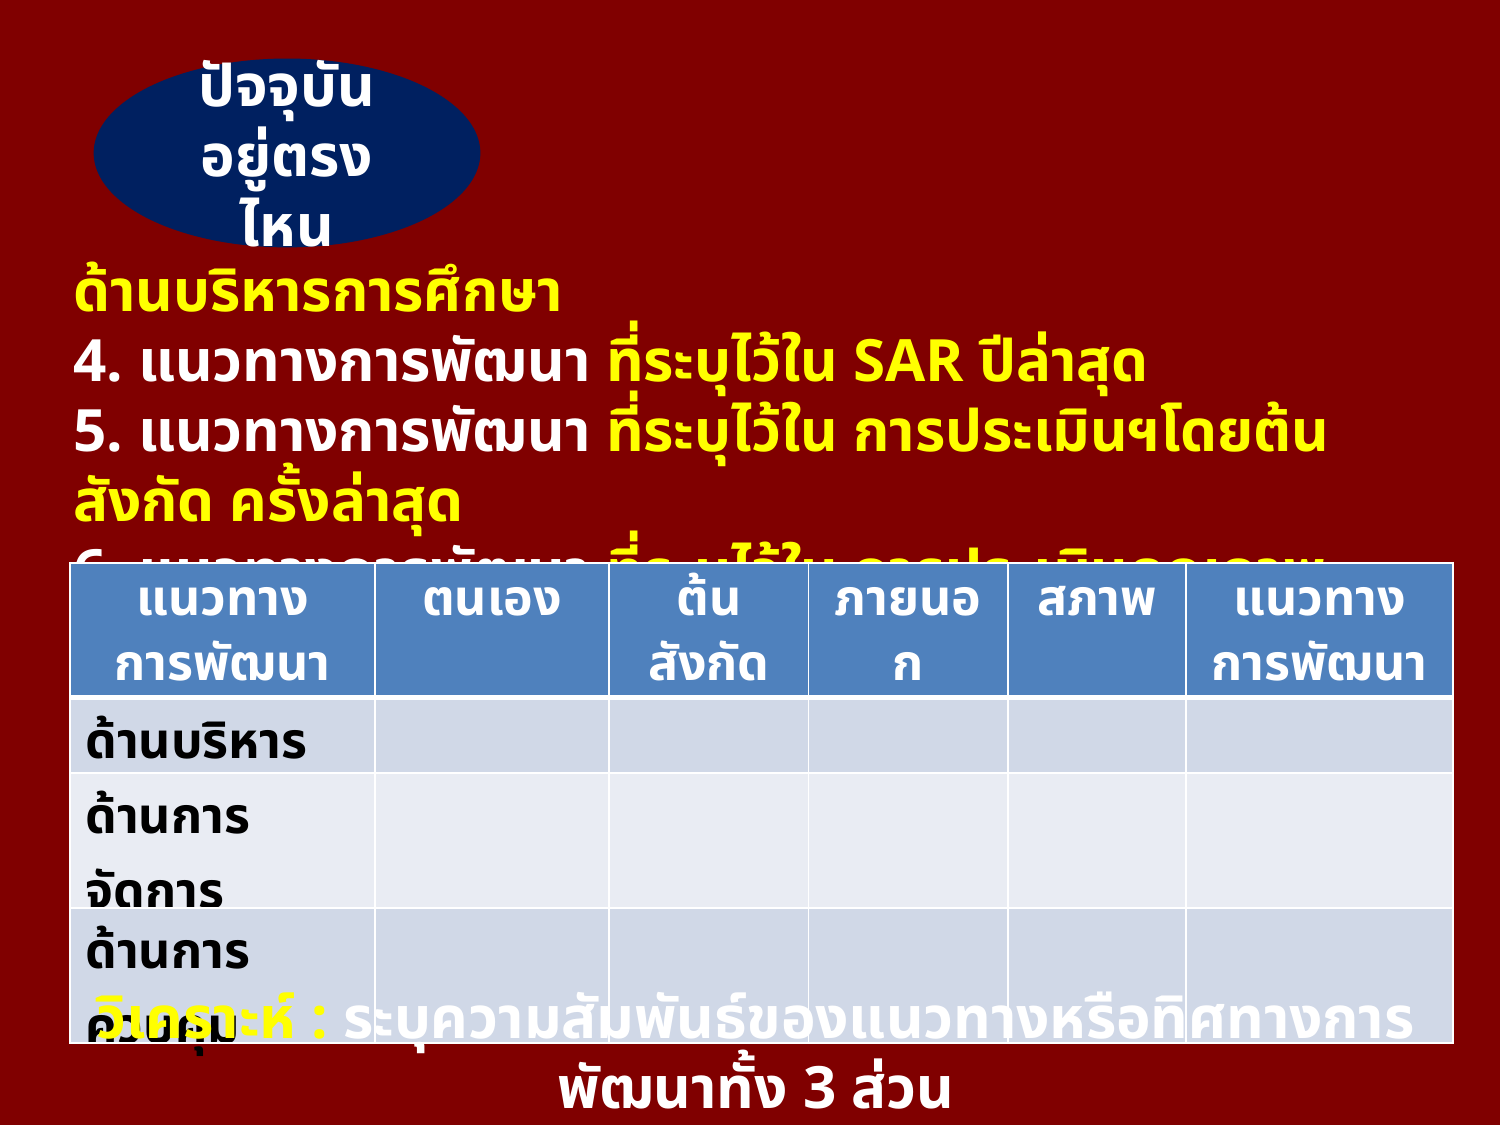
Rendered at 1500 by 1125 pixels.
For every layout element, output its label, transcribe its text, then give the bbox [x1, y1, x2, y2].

table_cell [809, 909, 1007, 972]
table_header สภาพ [1009, 564, 1185, 695]
table_cell [610, 909, 808, 972]
table_cell [376, 700, 608, 772]
table_cell [809, 700, 1007, 772]
table_cell [1187, 909, 1452, 972]
table_header แนวทาง การพัฒนา [1187, 564, 1452, 695]
text_box ด้านบริหารการศึกษา 4. แนวทางการพัฒนา ที่ระบุไว้ใน SAR ปีล่าสุด 5. แนวทางการพัฒนา ที่ระบุไว้ใน การประเมินฯโดยต้นสังกัด ครั้งล่าสุด 6. แนวทางการพัฒนา ที่ระบุไว้ใน การประเมินคุณภาพภายนอก ครั้งล่าสุด [58, 246, 1442, 821]
table_header ภายนอก [809, 564, 1007, 695]
table_cell [1009, 909, 1185, 972]
text_box วิเคราะห์ : ระบุความสัมพันธ์ของแนวทางหรือทิศทางการพัฒนาทั้ง 3 ส่วน [58, 972, 1453, 1125]
table_header ต้นสังกัด [610, 564, 808, 695]
table_cell [376, 774, 608, 907]
table_cell [809, 774, 1007, 907]
table_header ตนเอง [376, 564, 608, 695]
table_cell [1009, 774, 1185, 907]
text_box ปัจจุบันอยู่ตรงไหน [91, 56, 483, 250]
table_cell ด้านบริหาร [71, 700, 374, 772]
table_cell [610, 700, 808, 772]
table_cell [1187, 700, 1452, 772]
table_cell ด้านการจัดการ [71, 774, 374, 907]
table_cell [1187, 774, 1452, 907]
table_cell [376, 909, 608, 972]
table_header แนวทาง การพัฒนา [71, 564, 374, 695]
table_cell [610, 774, 808, 907]
table_cell ด้านการควบคุม [71, 909, 374, 972]
table_cell [1009, 700, 1185, 772]
